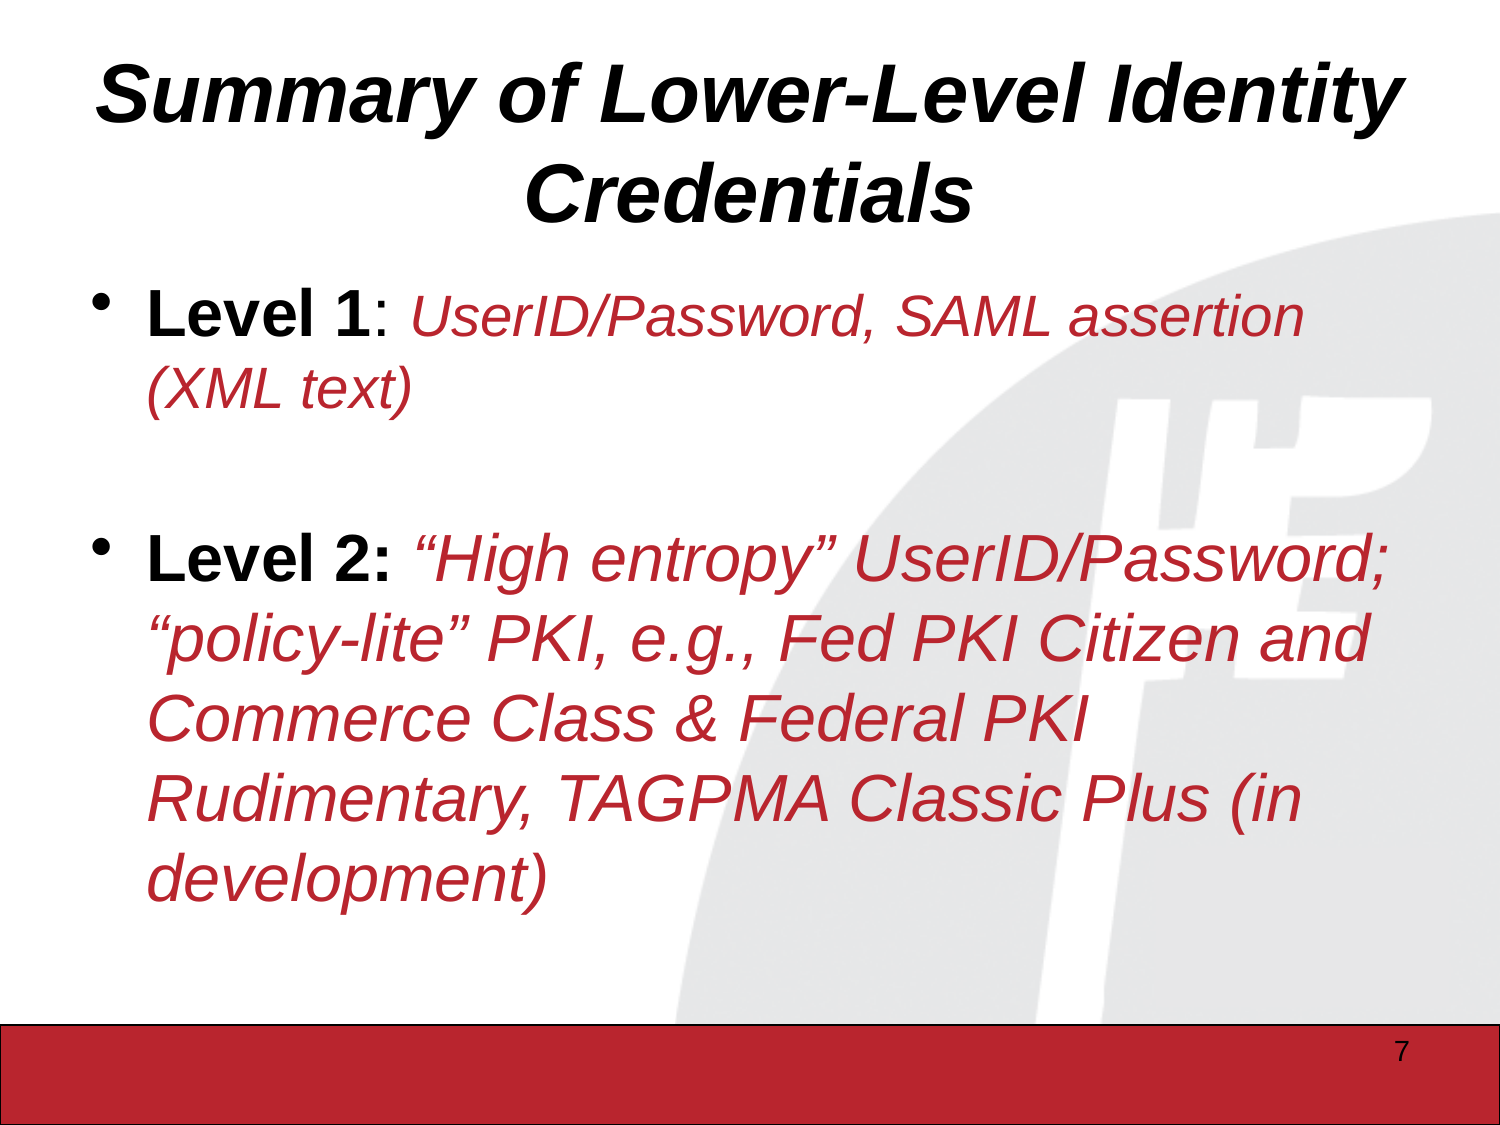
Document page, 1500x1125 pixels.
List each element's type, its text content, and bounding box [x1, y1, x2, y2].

list Level 1: UserID/Password, SAML assertion (XML text) Level 2: “High entropy” UserID/Password; “policy-lite” PKI, e.g., Fed PKI Citizen and Commerce Class & Federal PKI Rudimentary, TAGPMA Classic Plus (in development) [75, 262, 1425, 1005]
slide_number 7 [1074, 1024, 1425, 1103]
title Summary of Lower-Level Identity Credentials [75, 45, 1425, 233]
picture [675, 212, 1500, 1024]
